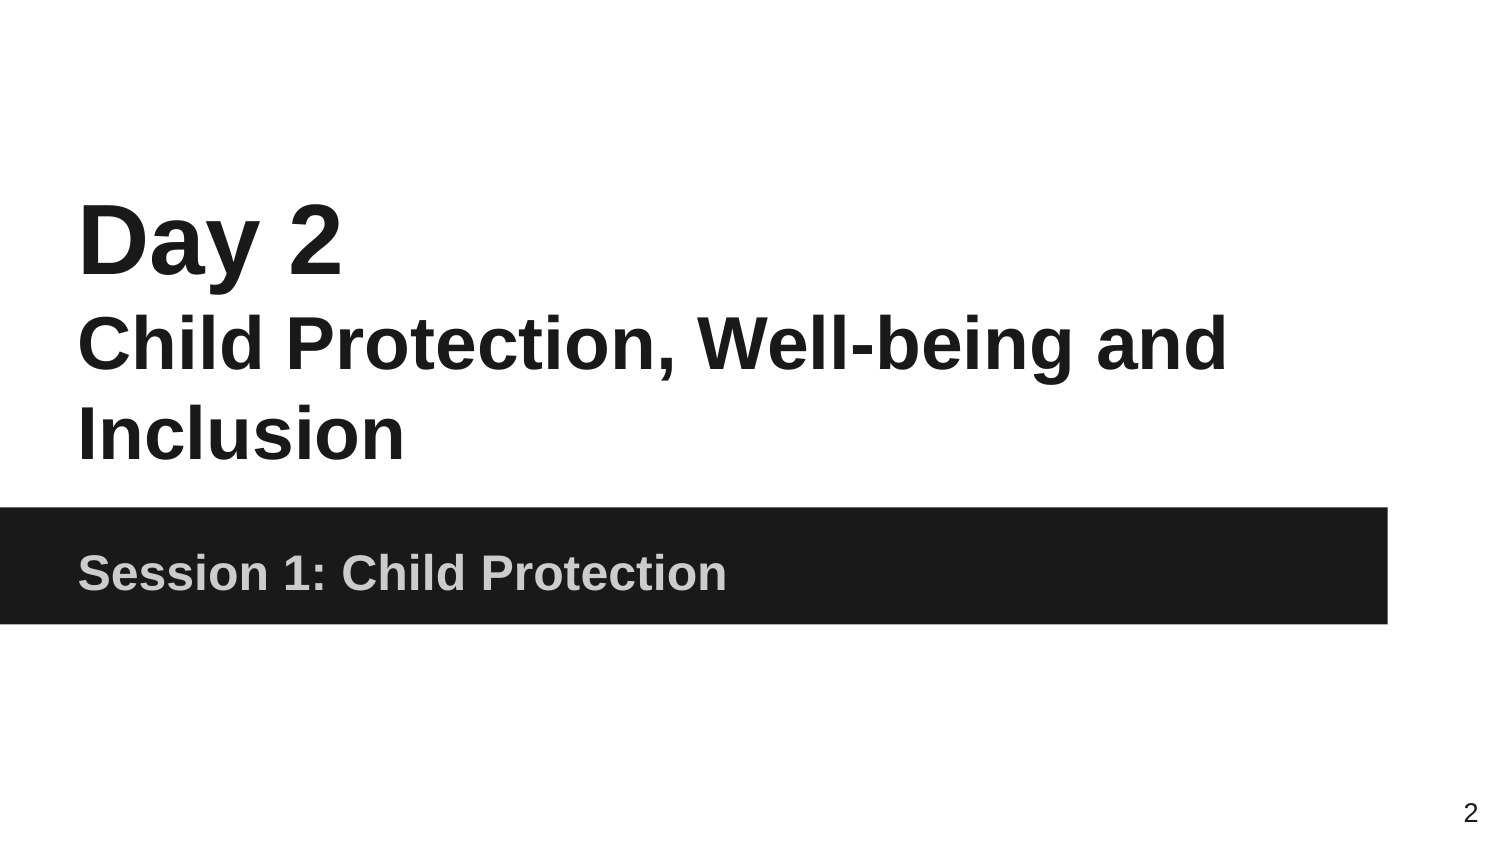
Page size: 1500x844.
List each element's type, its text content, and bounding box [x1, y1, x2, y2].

slide_number 2 [1403, 779, 1494, 844]
subtitle Session 1: Child Protection [62, 511, 1438, 629]
title Day 2 Child Protection, Well-being and Inclusion [62, 213, 1338, 490]
